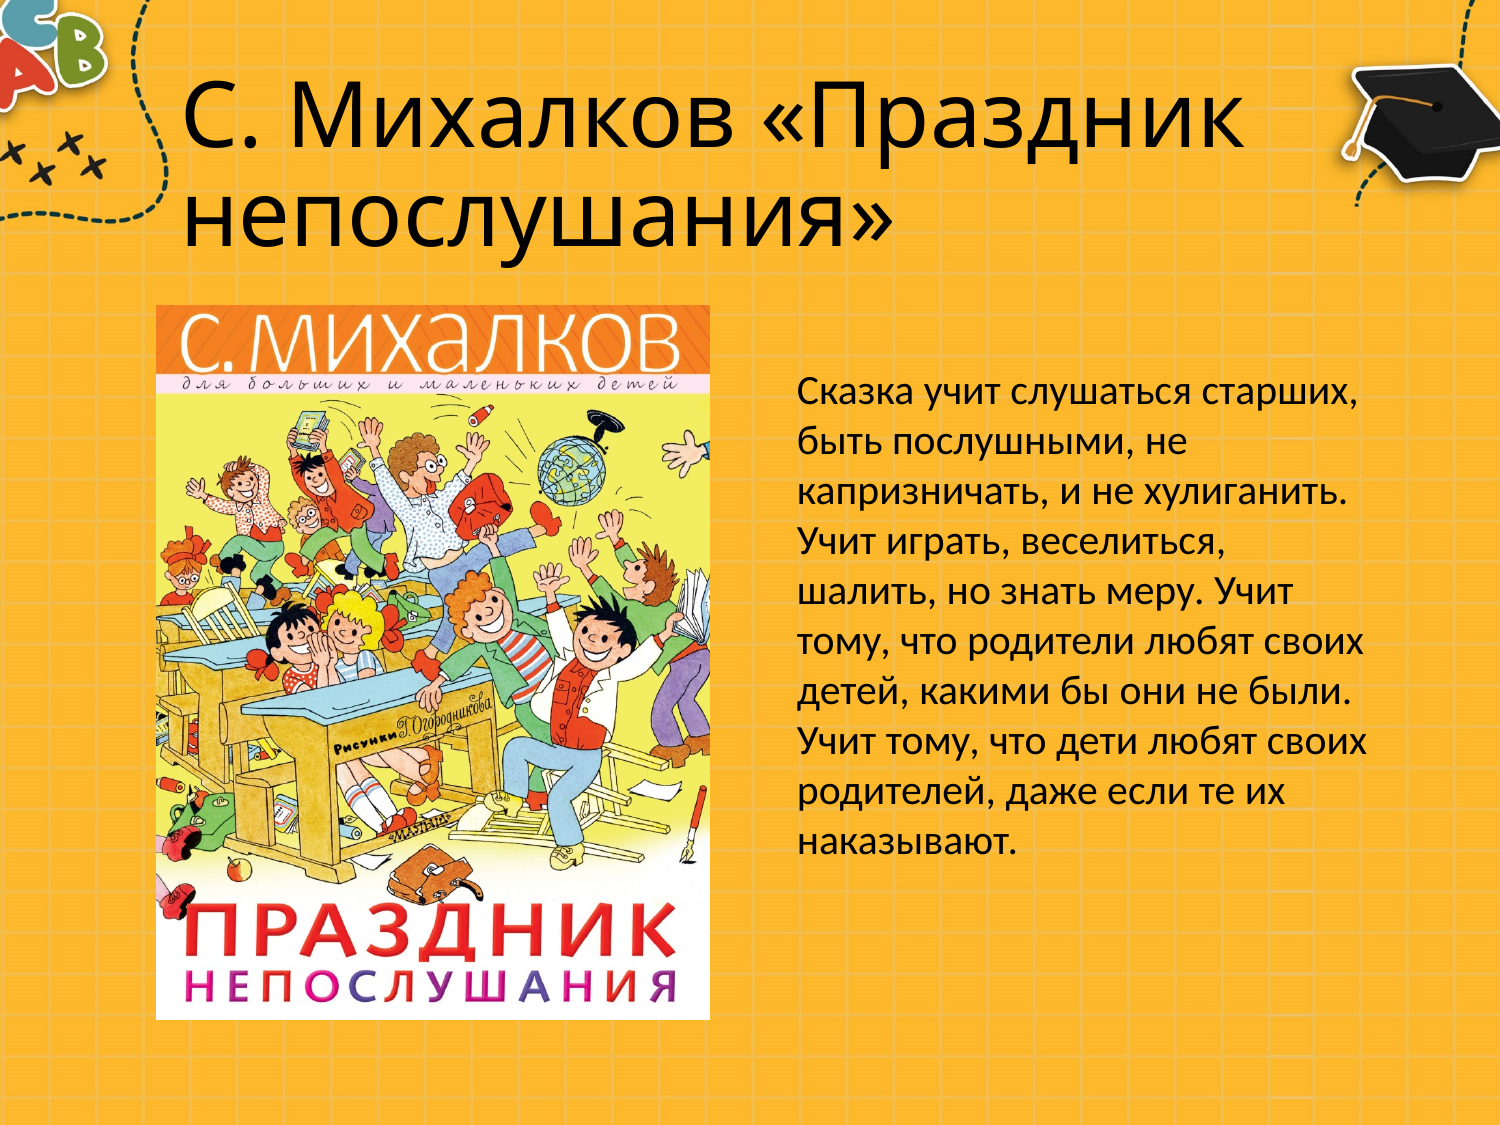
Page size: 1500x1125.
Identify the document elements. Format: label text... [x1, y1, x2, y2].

text_box Сказка учит слушаться старших, быть послушными, не капризничать, и не хулиганить. Учит играть, веселиться, шалить, но знать меру. Учит тому, что родители любят своих детей, какими бы они не были. Учит тому, что дети любят своих родителей, даже если те их наказывают. [782, 355, 1391, 916]
title С. Михалков «Праздник непослушания» [165, 59, 1500, 275]
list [156, 305, 710, 1020]
picture [0, 0, 1500, 1125]
